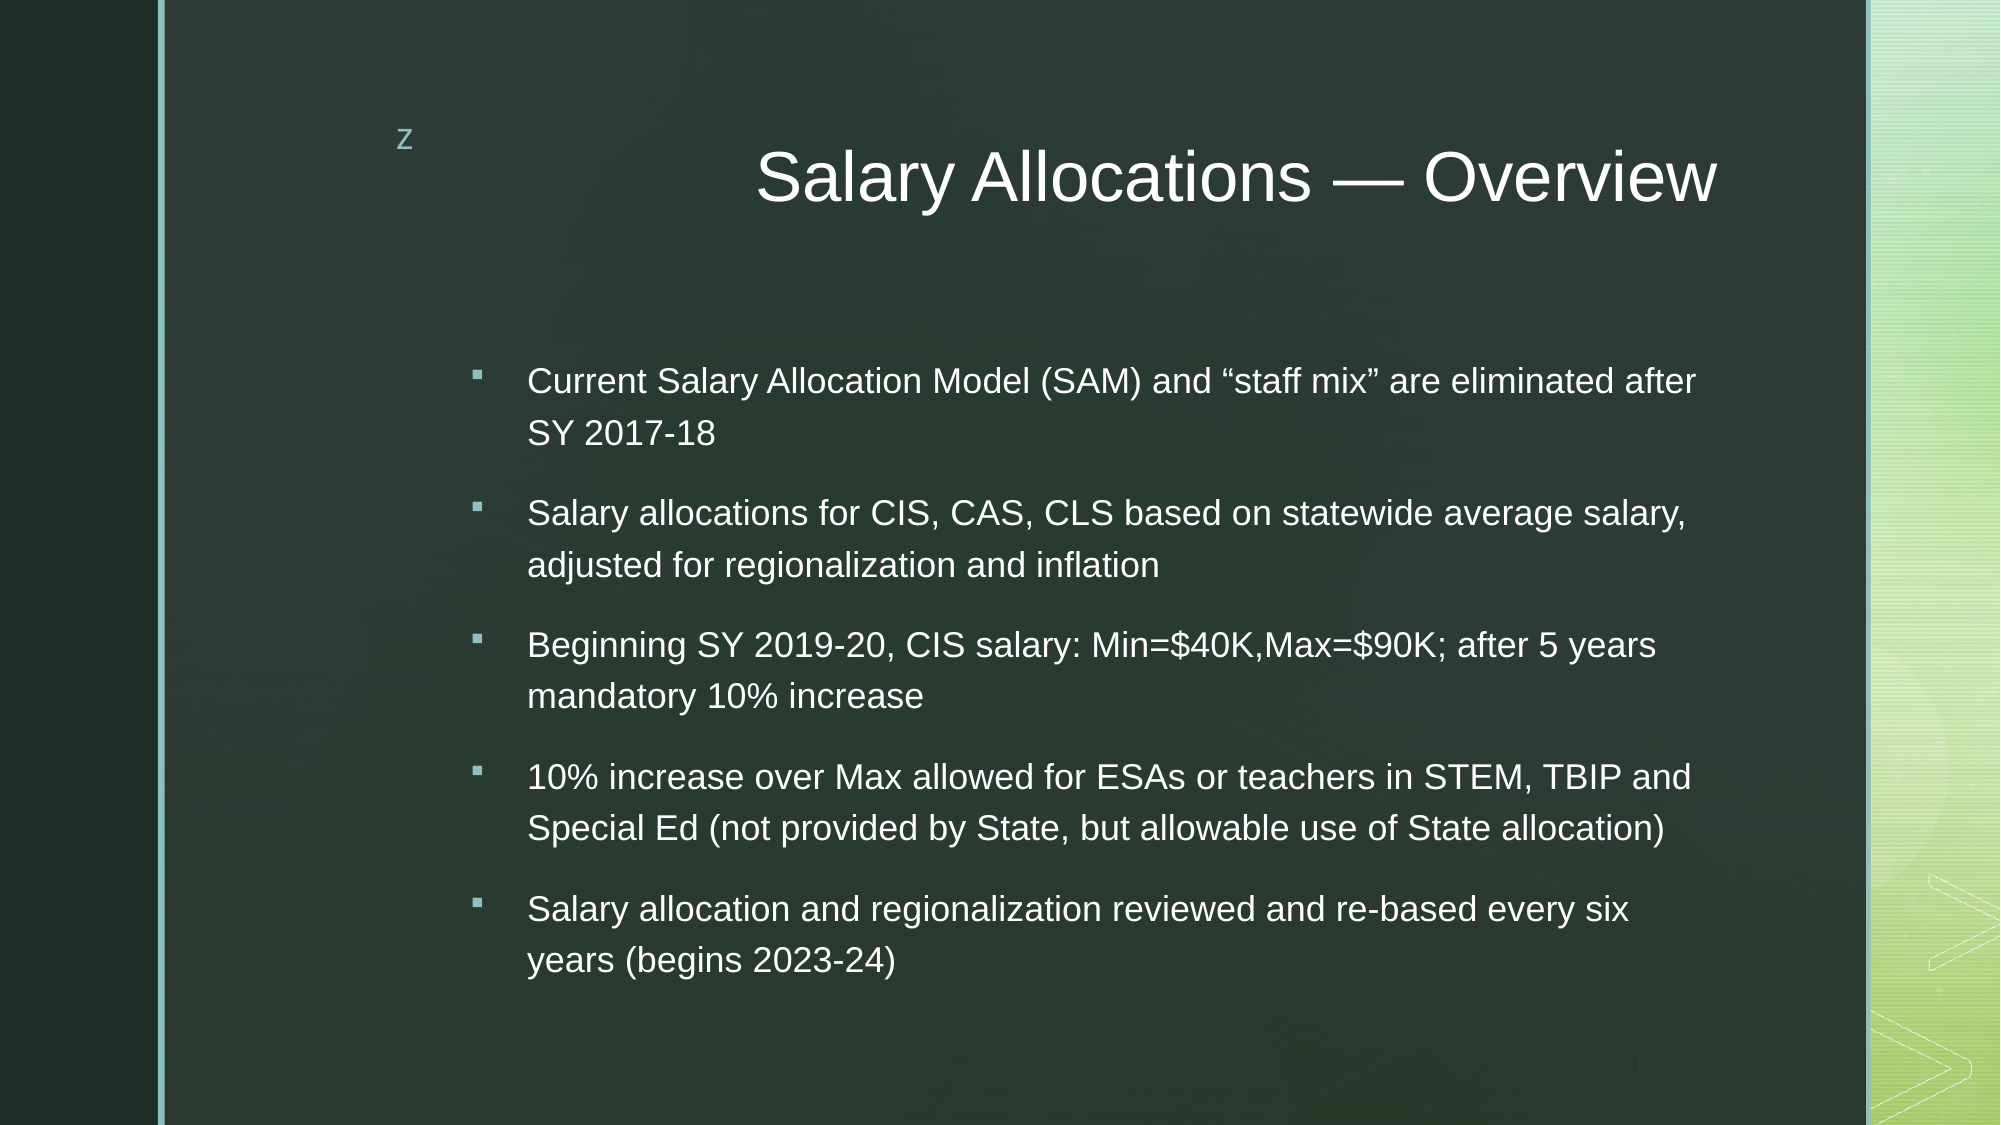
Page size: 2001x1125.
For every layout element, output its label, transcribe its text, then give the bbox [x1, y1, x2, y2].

title Salary Allocations — Overview [428, 132, 1734, 310]
list Current Salary Allocation Model (SAM) and “staff mix” are eliminated after SY 2017-18 Salary allocations for CIS, CAS, CLS based on statewide average salary, adjusted for regionalization and inflation Beginning SY 2019-20, CIS salary: Min=$40K,Max=$90K; after 5 years mandatory 10% increase 10% increase over Max allowed for ESAs or teachers in STEM, TBIP and Special Ed (not provided by State, but allowable use of State allocation) Salary allocation and regionalization reviewed and re-based every six years (begins 2023-24) [454, 336, 1734, 993]
picture [1871, 0, 2001, 1125]
